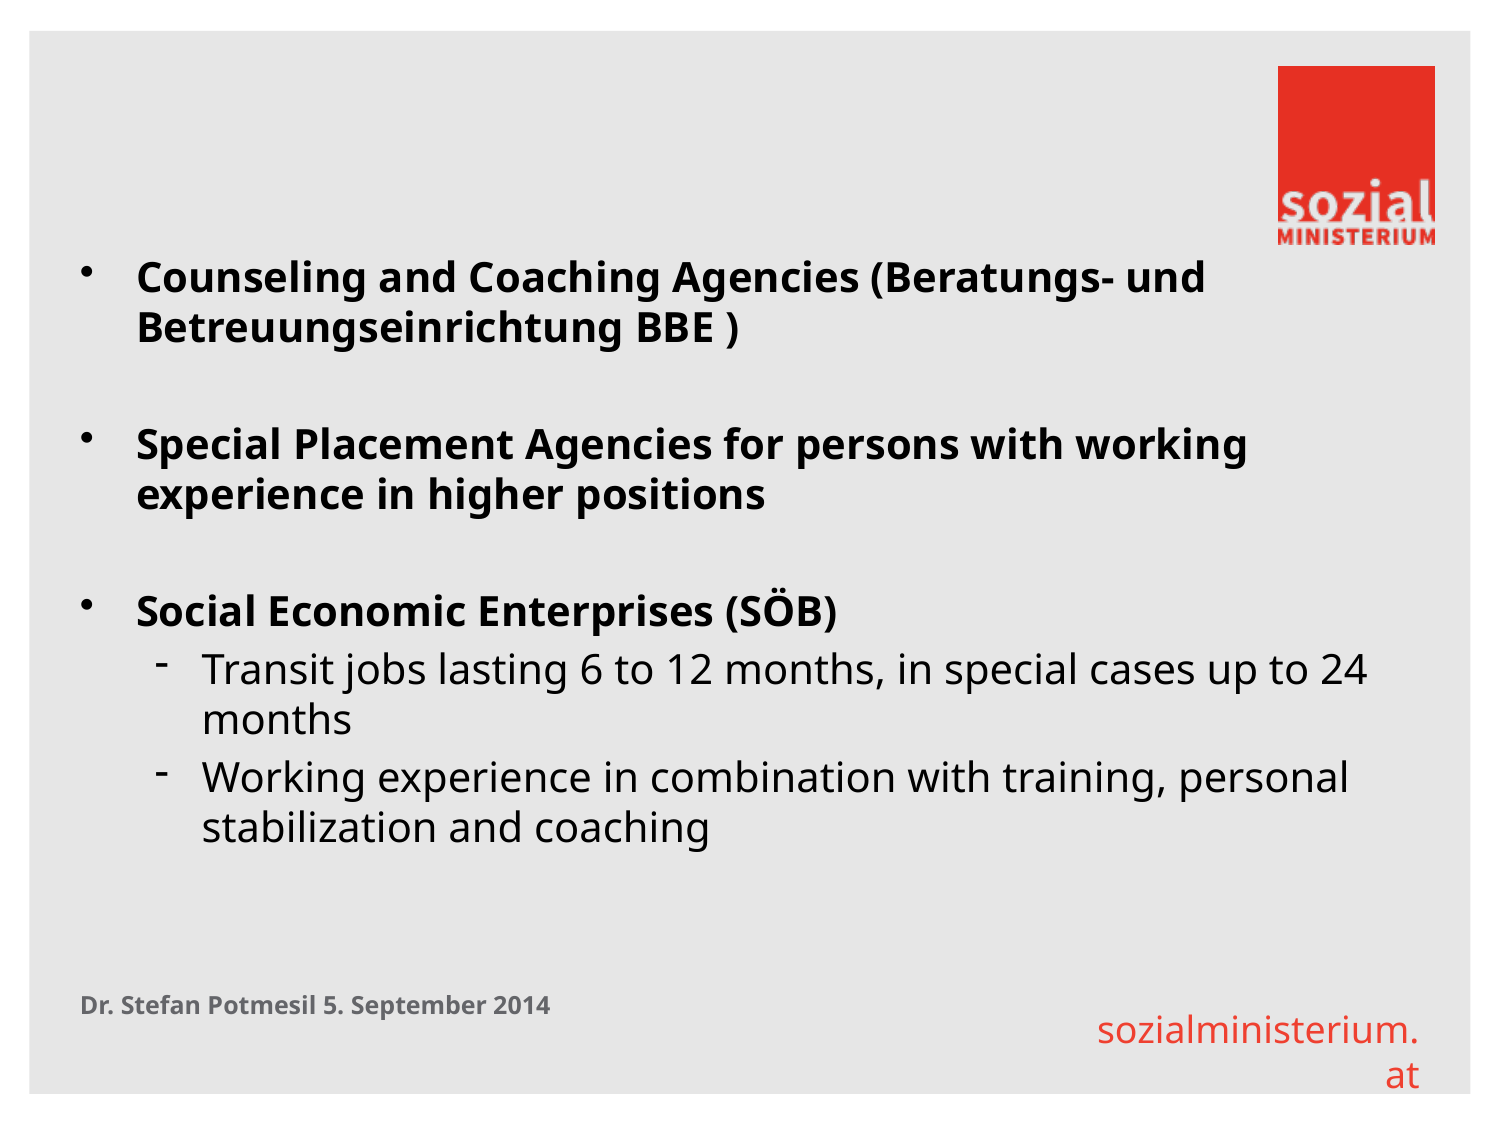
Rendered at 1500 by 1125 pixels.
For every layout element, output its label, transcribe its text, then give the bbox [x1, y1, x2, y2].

footer Dr. Stefan Potmesil 5. September 2014 [64, 982, 1057, 1061]
picture [1278, 66, 1435, 243]
list Counseling and Coaching Agencies (Beratungs- und Betreuungseinrichtung BBE ) Special Placement Agencies for persons with working experience in higher positions Social Economic Enterprises (SÖB) Transit jobs lasting 6 to 12 months, in special cases up to 24 months Working experience in combination with training, personal stabilization and coaching [64, 243, 1436, 964]
